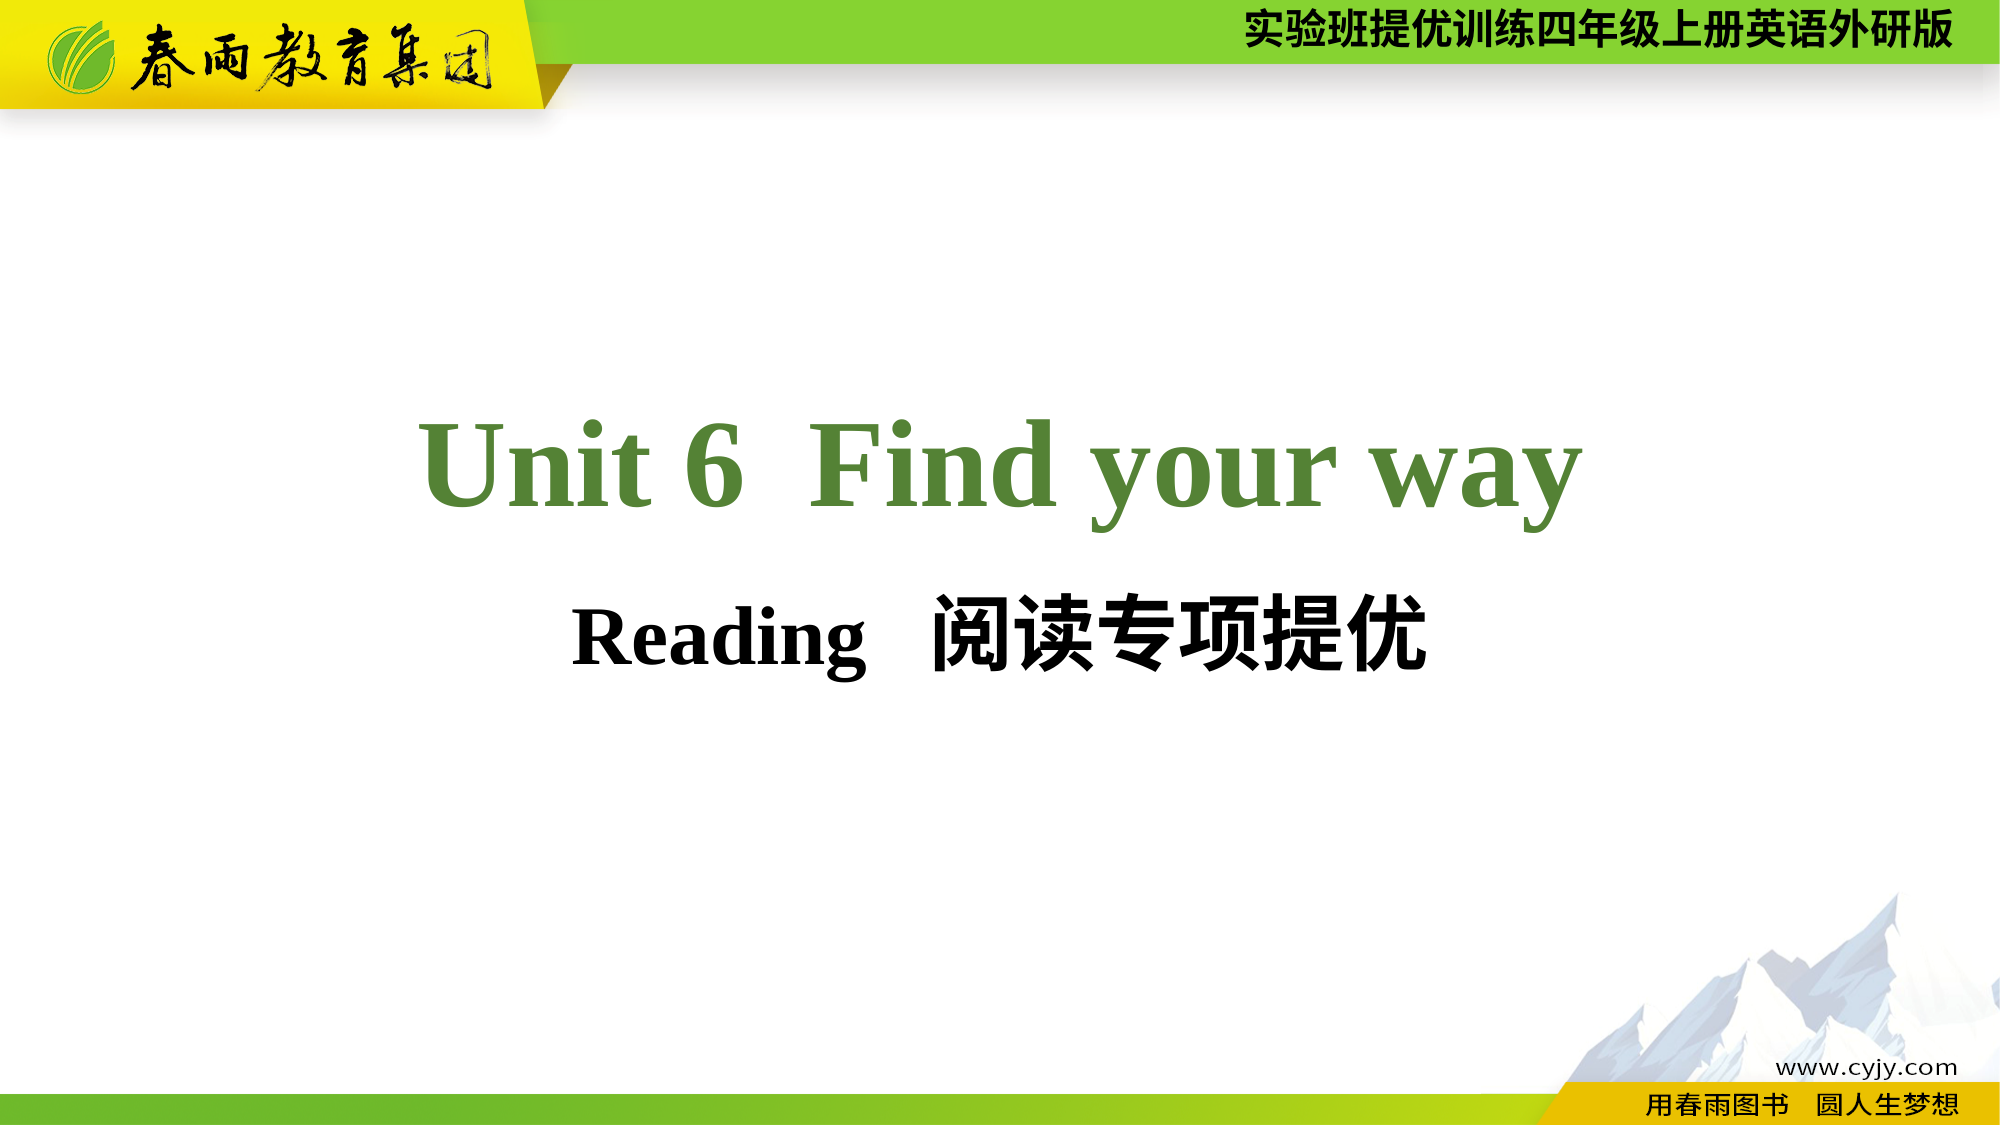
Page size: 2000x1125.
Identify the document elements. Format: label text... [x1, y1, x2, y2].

picture [0, 0, 2000, 298]
text_box Unit 6 Find your way Reading 阅读专项提优 [0, 298, 2000, 689]
picture [0, 689, 2000, 1125]
